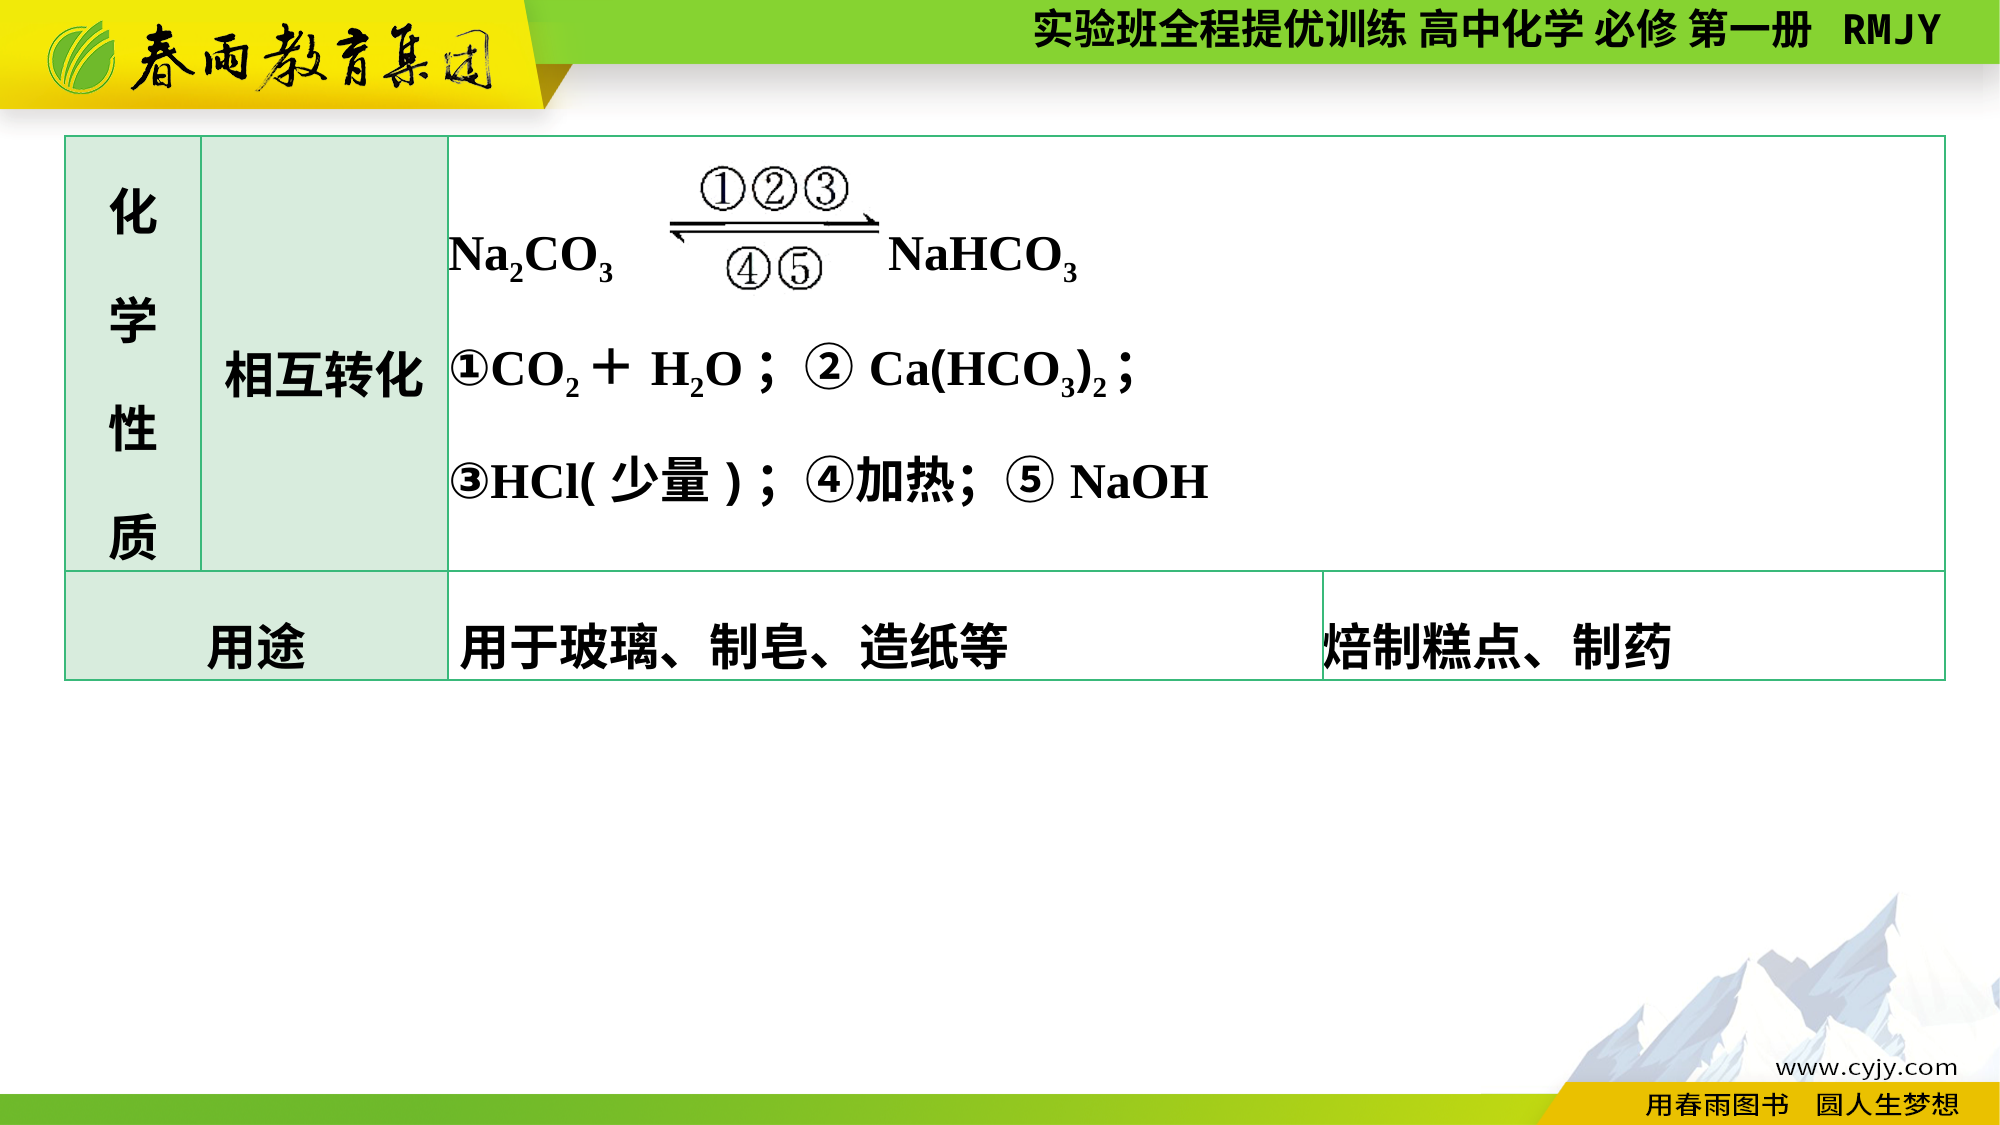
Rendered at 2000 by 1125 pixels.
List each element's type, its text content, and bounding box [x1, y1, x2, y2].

table_header 相互转化 [202, 137, 447, 570]
table_header Na2CO3 NaHCO3 ①CO2＋H2O；②Ca(HCO3)2； ③HCl(少量)；④加热；⑤NaOH [449, 137, 1944, 570]
table_header 化 学 性 质 [66, 137, 200, 570]
table_cell 焙制糕点、制药 [1324, 572, 1944, 679]
table_cell 用途 [66, 572, 447, 679]
table_cell 用于玻璃、制皂、造纸等 [449, 572, 1322, 679]
picture [0, 0, 2000, 1125]
